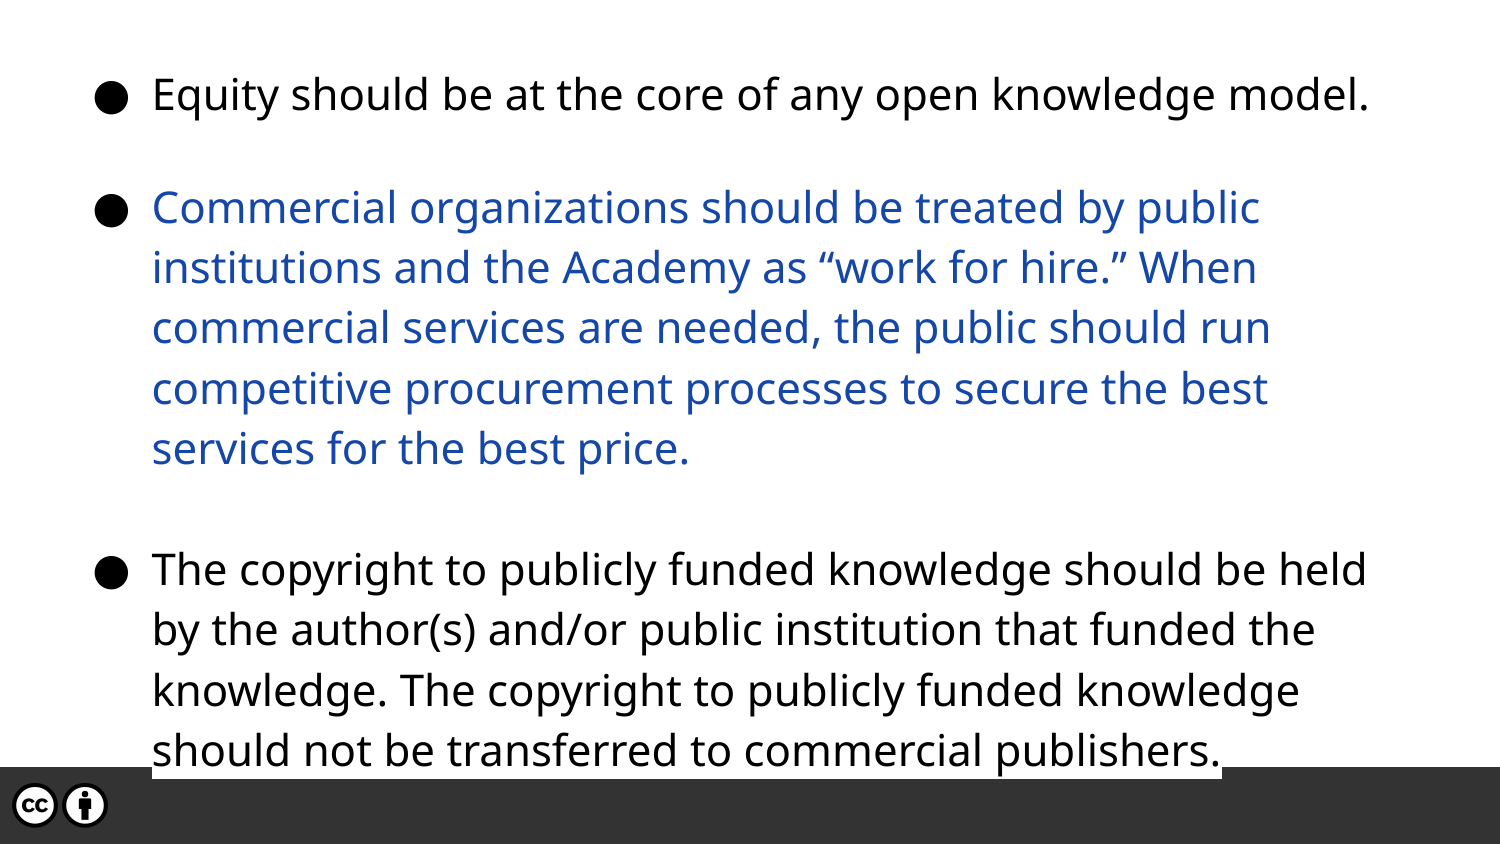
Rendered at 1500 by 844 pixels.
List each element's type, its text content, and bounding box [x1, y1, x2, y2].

picture [62, 791, 108, 828]
text_box Equity should be at the core of any open knowledge model. Commercial organizations should be treated by public institutions and the Academy as “work for hire.” When commercial services are needed, the public should run competitive procurement processes to secure the best services for the best price. The copyright to publicly funded knowledge should be held by the author(s) and/or public institution that funded the knowledge. The copyright to publicly funded knowledge should not be transferred to commercial publishers. [61, 43, 1439, 791]
picture [12, 783, 58, 828]
